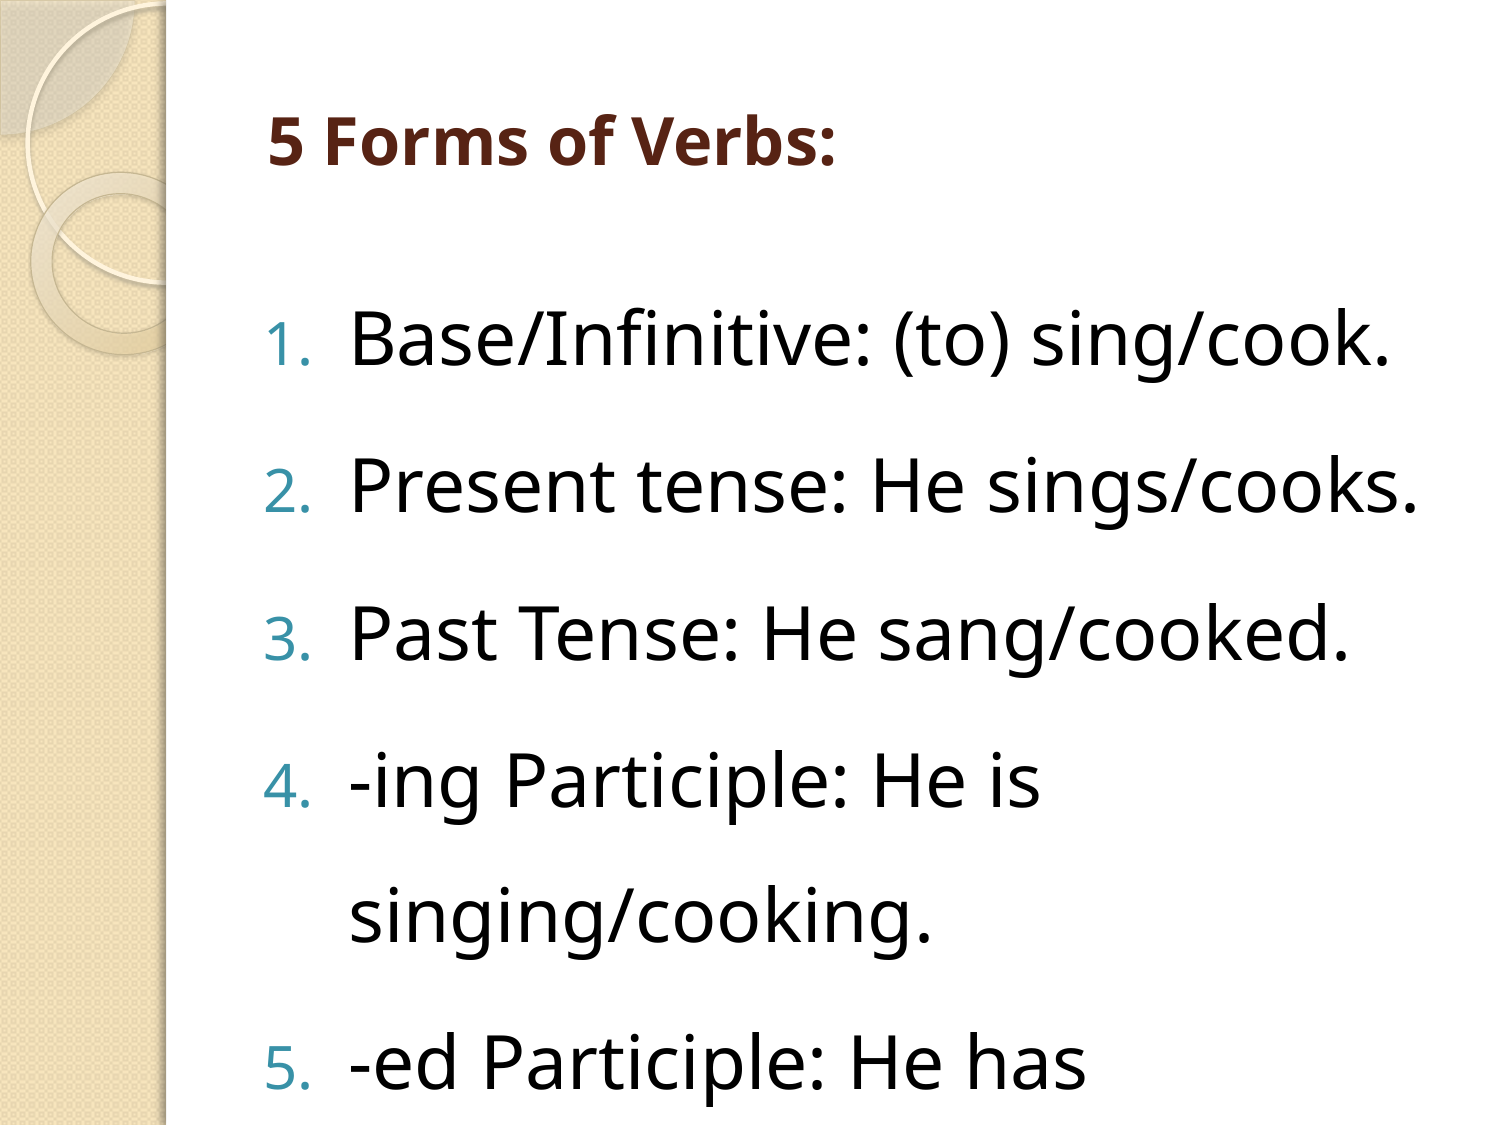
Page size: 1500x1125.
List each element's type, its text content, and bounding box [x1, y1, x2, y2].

title 5 Forms of Verbs: [235, 45, 1466, 233]
list Base/Infinitive: (to) sing/cook. Present tense: He sings/cooks. Past Tense: He sang/cooked. -ing Participle: He is singing/cooking. -ed Participle: He has sung/cooked. [235, 237, 1466, 1025]
